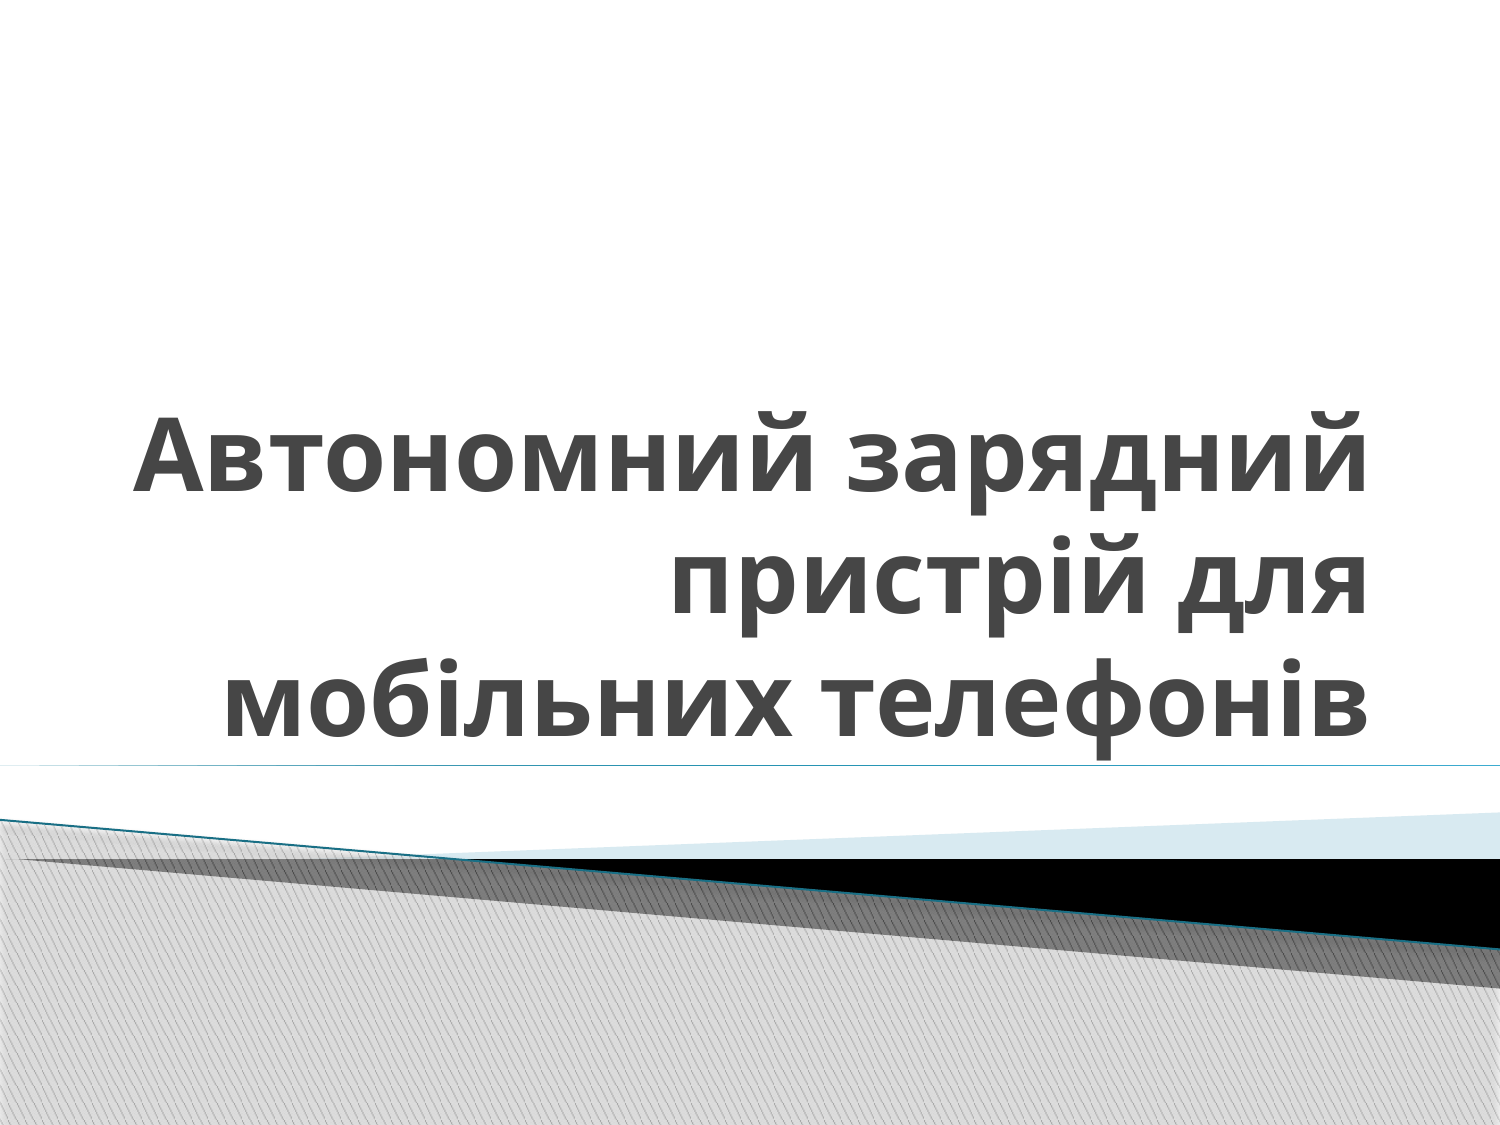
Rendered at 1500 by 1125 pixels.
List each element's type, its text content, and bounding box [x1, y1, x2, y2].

title Автономний зарядний пристрій для мобільних телефонів [112, 267, 1388, 765]
picture [5, 859, 1500, 989]
